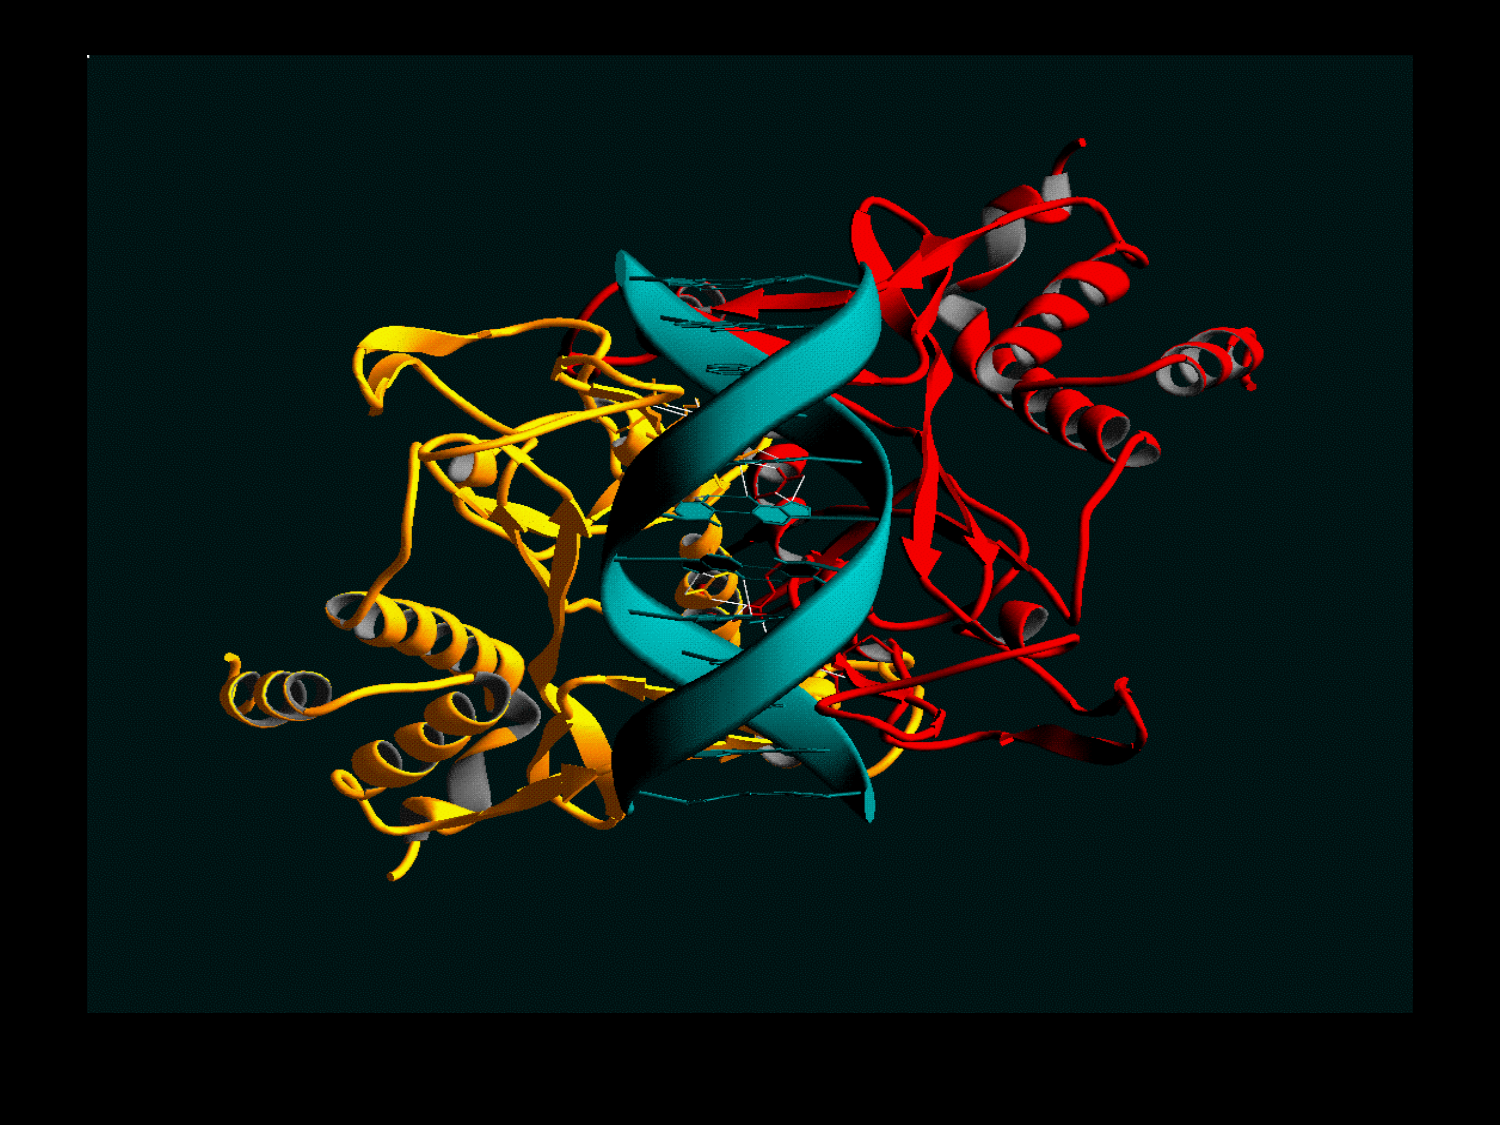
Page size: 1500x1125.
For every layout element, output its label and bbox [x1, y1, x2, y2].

picture [87, 55, 1413, 1013]
